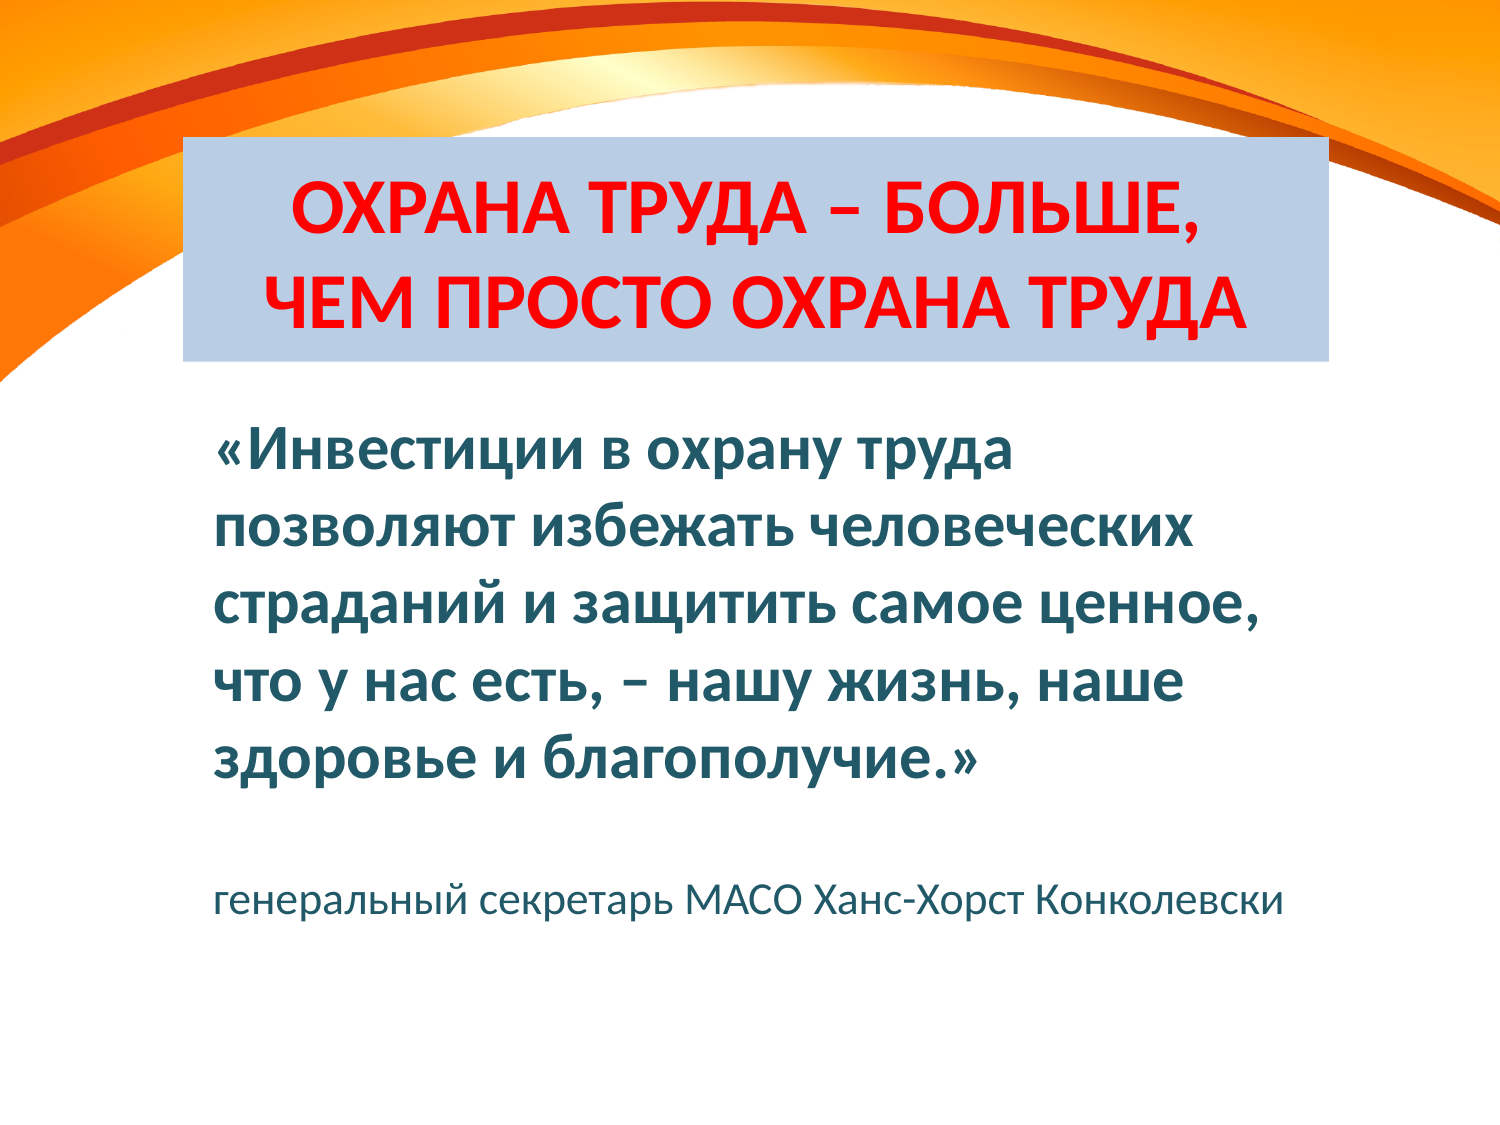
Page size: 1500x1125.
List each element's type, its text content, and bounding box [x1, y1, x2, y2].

list «Инвестиции в охрану труда позволяют избежать человеческих страданий и защитить самое ценное, что у нас есть, – нашу жизнь, наше здоровье и благополучие.» генеральный секретарь МАСО Ханс-Хорст Конколевски [198, 397, 1309, 978]
picture [0, 0, 1500, 389]
title ОХРАНА ТРУДА – БОЛЬШЕ, ЧЕМ ПРОСТО ОХРАНА ТРУДА [183, 137, 1329, 362]
